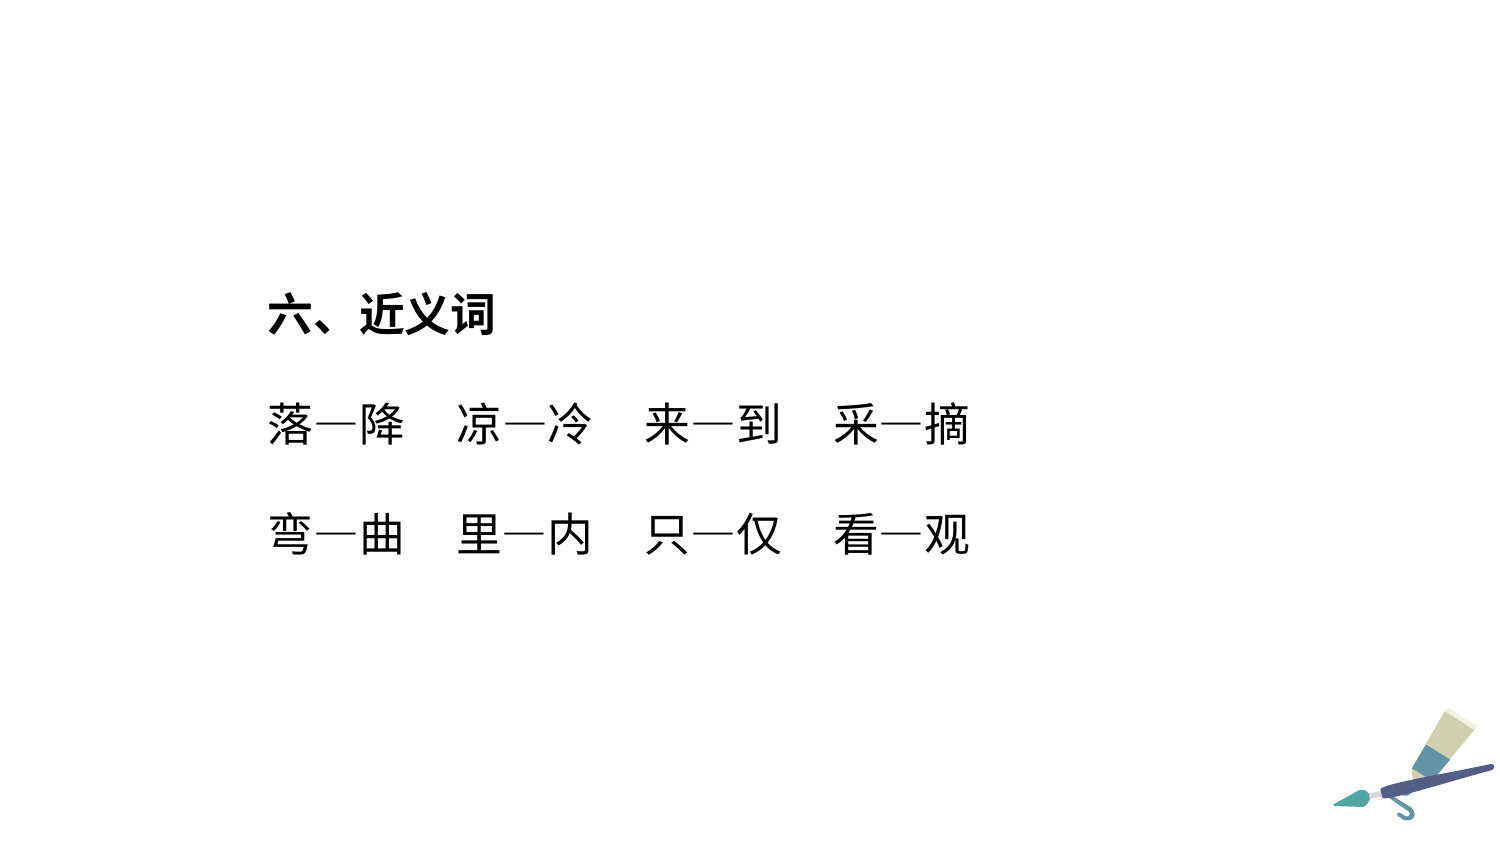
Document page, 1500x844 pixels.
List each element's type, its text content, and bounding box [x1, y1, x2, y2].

text_box 六、近义词 落—降 凉—冷 来—到 采—摘 弯—曲 里—内 只—仅 看—观 [252, 223, 1188, 569]
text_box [1358, 708, 1481, 844]
